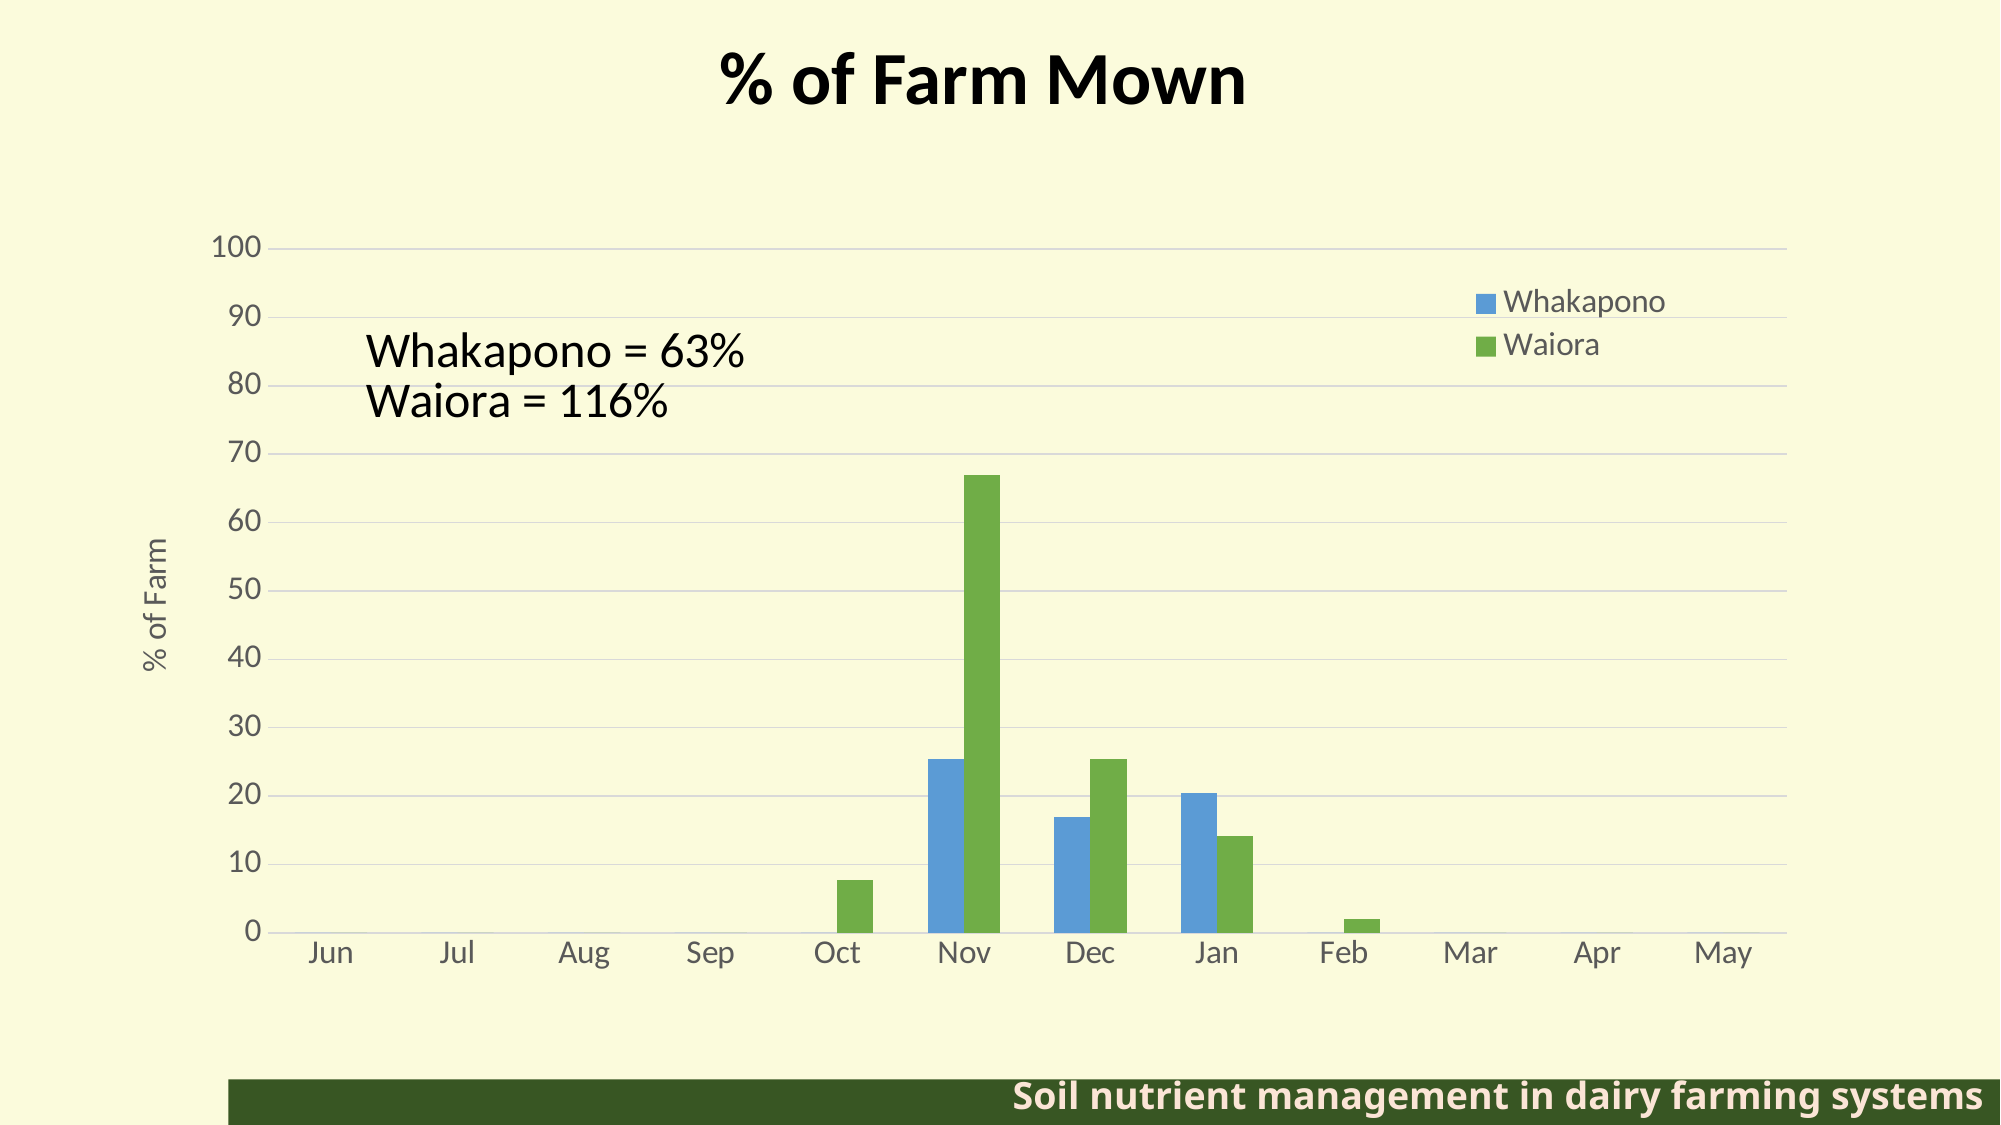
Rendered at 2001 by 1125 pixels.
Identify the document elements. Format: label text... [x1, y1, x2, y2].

text_box % of Farm Mown [268, 22, 1700, 128]
chart [118, 189, 1871, 1023]
title Soil nutrient management in dairy farming systems [228, 1079, 2000, 1125]
